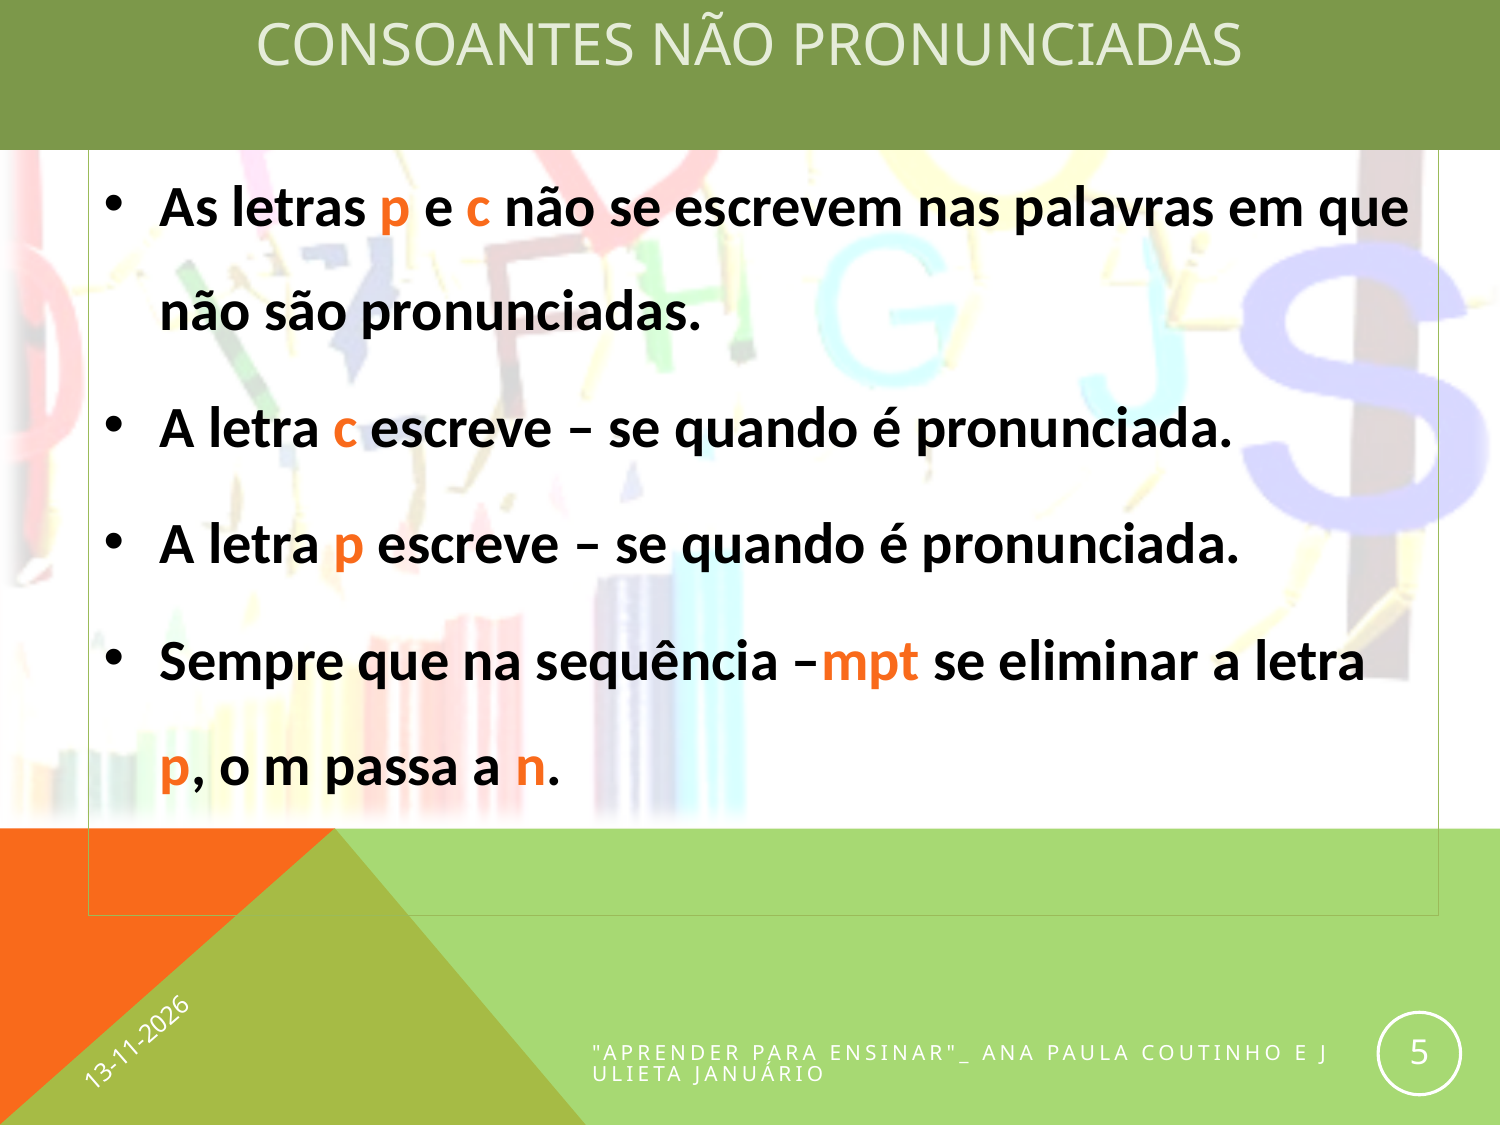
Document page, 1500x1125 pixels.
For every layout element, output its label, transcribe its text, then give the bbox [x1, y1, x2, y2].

text_box Consoantes não pronunciadas [0, 0, 1500, 150]
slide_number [65, 916, 310, 1109]
footer "Aprender para ensinar"_ Ana Paula Coutinho e Julieta Januário [577, 1031, 1352, 1076]
text_box As letras p e c não se escrevem nas palavras em que não são pronunciadas. A letra c escreve – se quando é pronunciada. A letra p escreve – se quando é pronunciada. Sempre que na sequência –mpt se eliminar a letra p, o m passa a n. [88, 150, 1439, 916]
slide_number 5 [1376, 1010, 1463, 1097]
